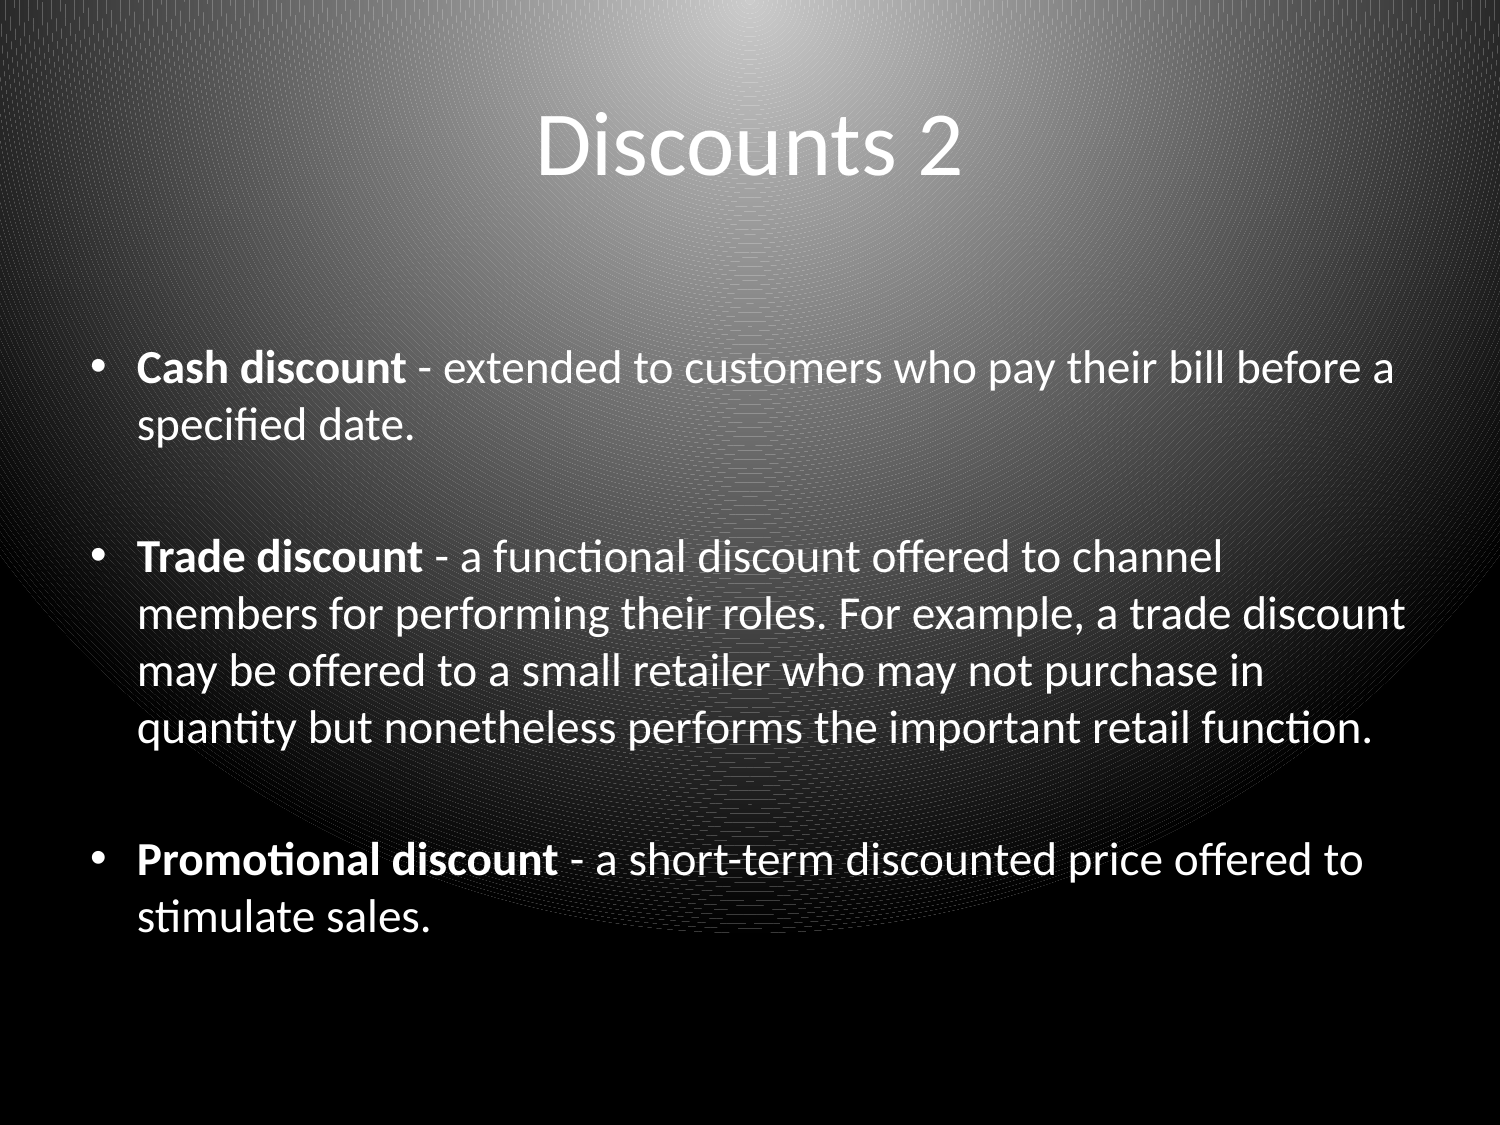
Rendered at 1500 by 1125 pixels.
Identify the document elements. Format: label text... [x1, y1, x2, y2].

title Discounts 2 [75, 45, 1425, 233]
list Cash discount - extended to customers who pay their bill before a specified date. Trade discount - a functional discount offered to channel members for performing their roles. For example, a trade discount may be offered to a small retailer who may not purchase in quantity but nonetheless performs the important retail function. Promotional discount - a short-term discounted price offered to stimulate sales. [75, 262, 1425, 1005]
